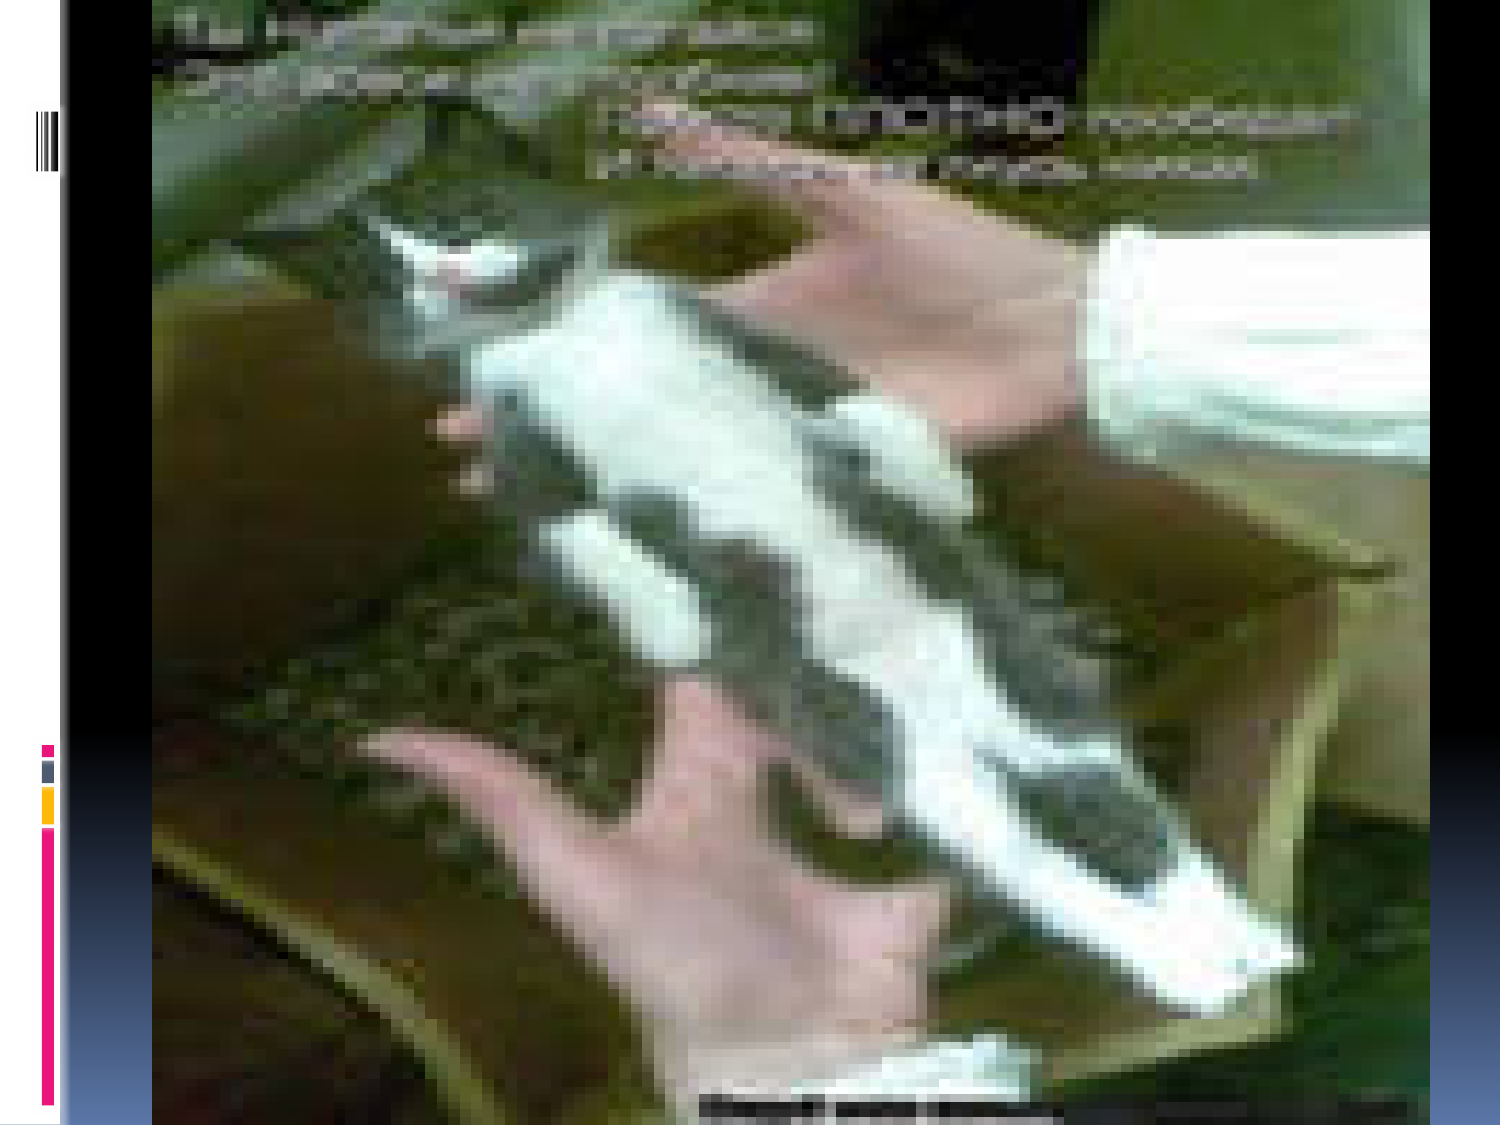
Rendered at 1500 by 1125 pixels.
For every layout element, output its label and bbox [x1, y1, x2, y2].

list [151, 0, 1431, 1125]
